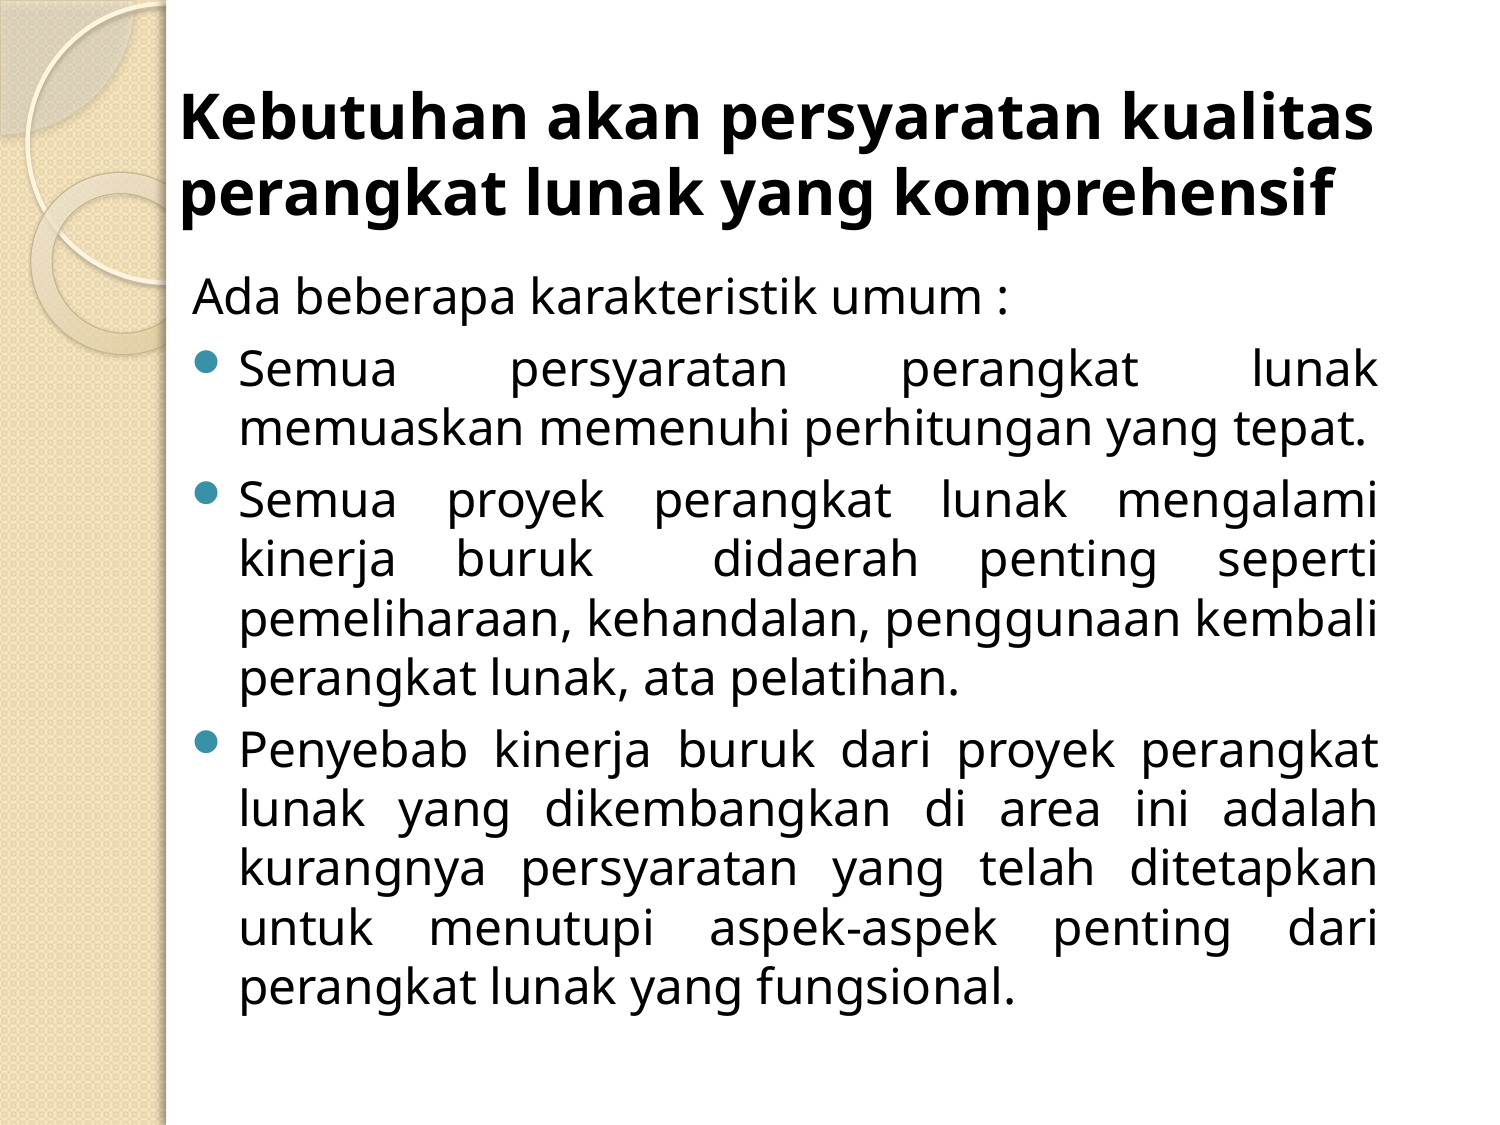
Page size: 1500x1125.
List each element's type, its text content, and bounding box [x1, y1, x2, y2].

list Ada beberapa karakteristik umum : Semua persyaratan perangkat lunak memuaskan memenuhi perhitungan yang tepat. Semua proyek perangkat lunak mengalami kinerja buruk didaerah penting seperti pemeliharaan, kehandalan, penggunaan kembali perangkat lunak, ata pelatihan. Penyebab kinerja buruk dari proyek perangkat lunak yang dikembangkan di area ini adalah kurangnya persyaratan yang telah ditetapkan untuk menutupi aspek-aspek penting dari perangkat lunak yang fungsional. [164, 257, 1394, 1046]
title Kebutuhan akan persyaratan kualitas perangkat lunak yang komprehensif [164, 58, 1394, 247]
